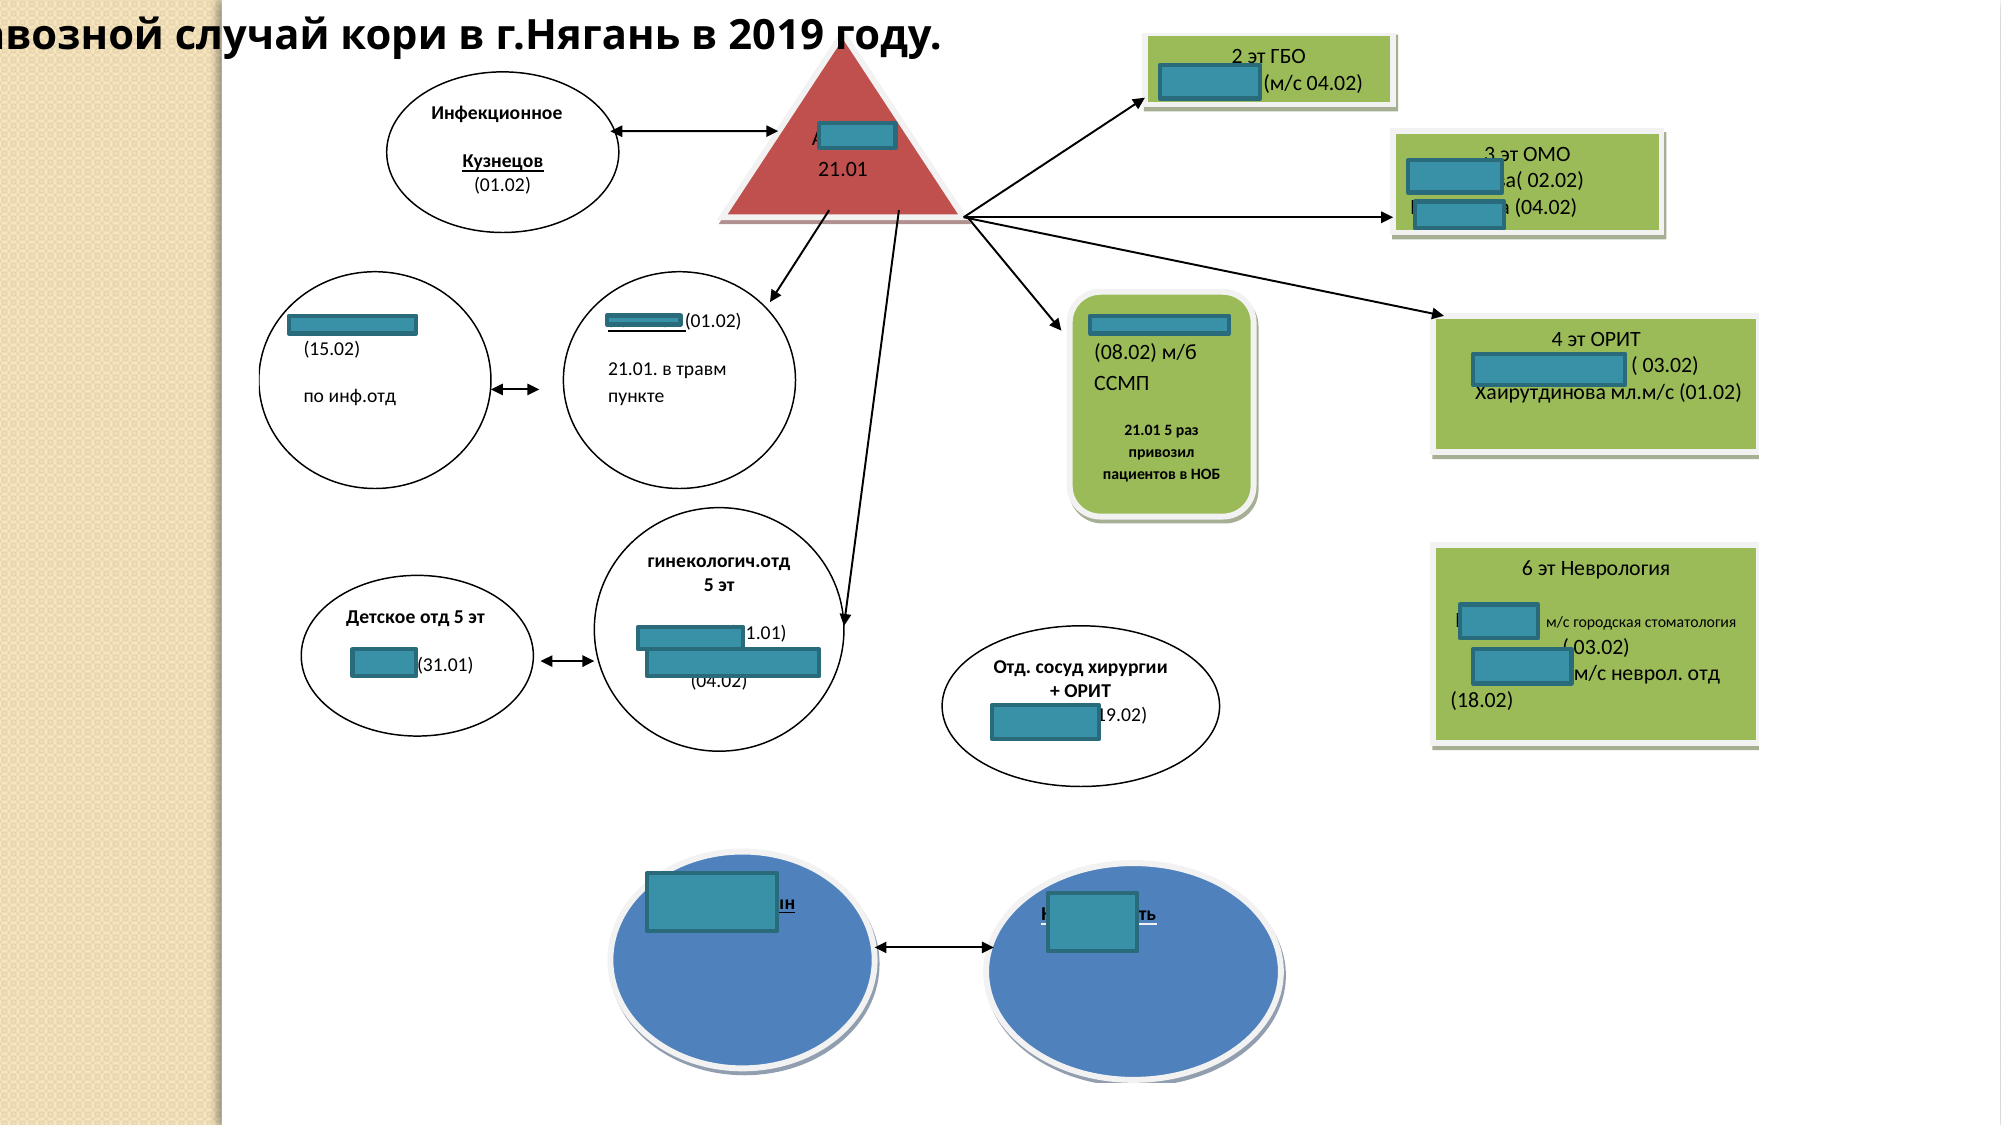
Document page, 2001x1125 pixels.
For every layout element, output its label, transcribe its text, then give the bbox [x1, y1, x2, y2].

text_box Завозной случай кори в г.Нягань в 2019 году. [0, 0, 958, 65]
picture [258, 33, 1760, 1083]
